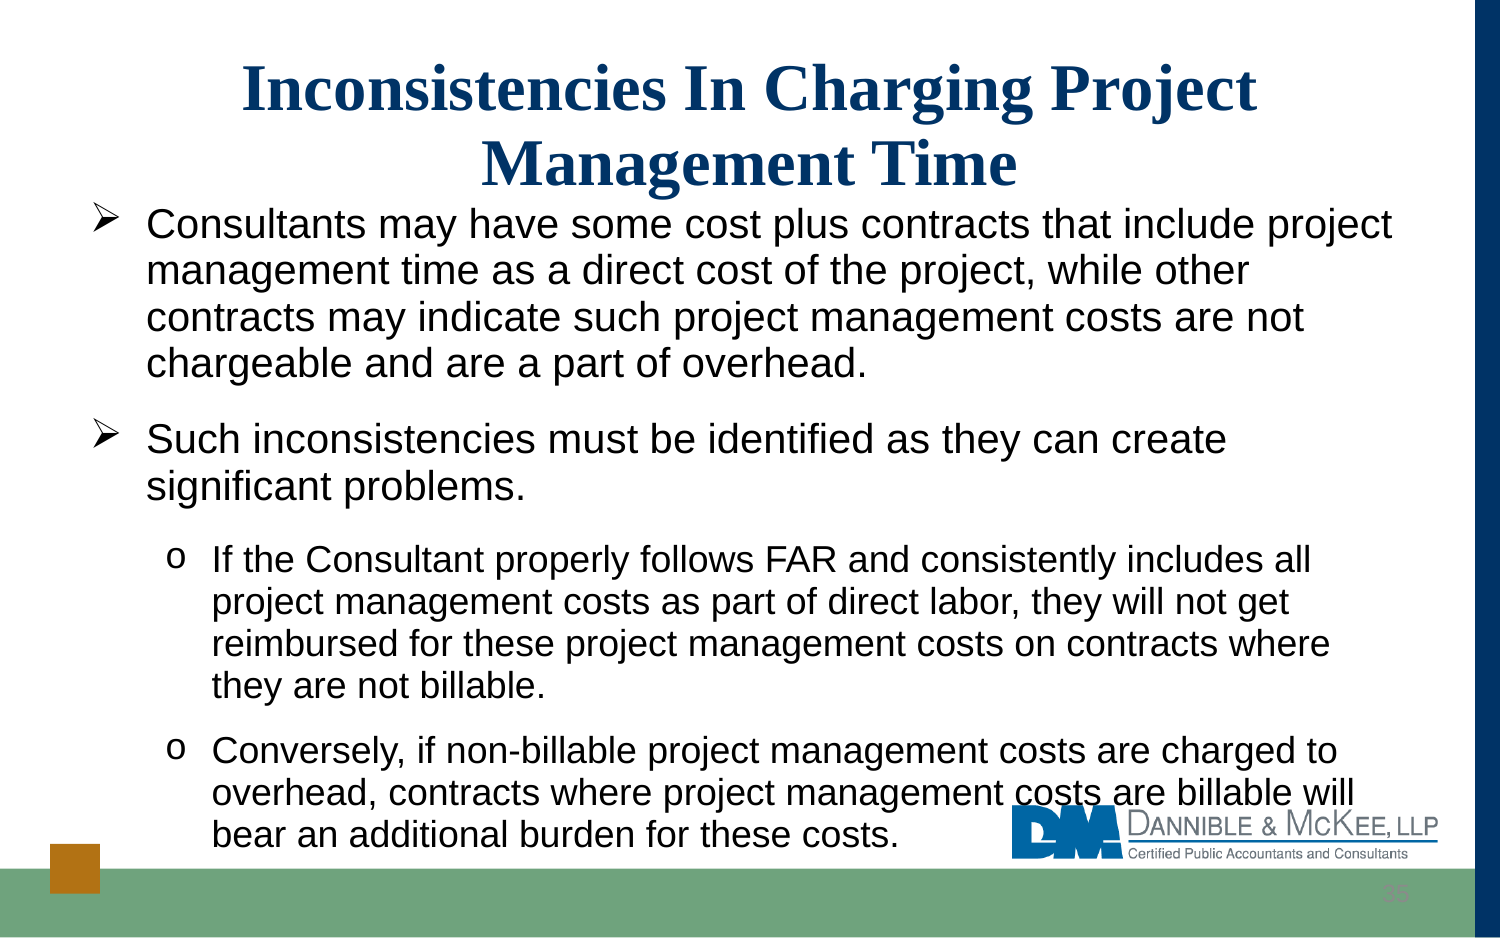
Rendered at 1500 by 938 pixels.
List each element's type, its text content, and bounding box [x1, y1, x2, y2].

title Inconsistencies In Charging Project Management Time [112, 43, 1388, 169]
picture [1012, 805, 1438, 859]
slide_number 35 [1074, 868, 1425, 919]
list Consultants may have some cost plus contracts that include project management time as a direct cost of the project, while other contracts may indicate such project management costs are not chargeable and are a part of overhead. Such inconsistencies must be identified as they can create significant problems. If the Consultant properly follows FAR and consistently includes all project management costs as part of direct labor, they will not get reimbursed for these project management costs on contracts where they are not billable. Conversely, if non-billable project management costs are charged to overhead, contracts where project management costs are billable will bear an additional burden for these costs. [75, 193, 1425, 807]
